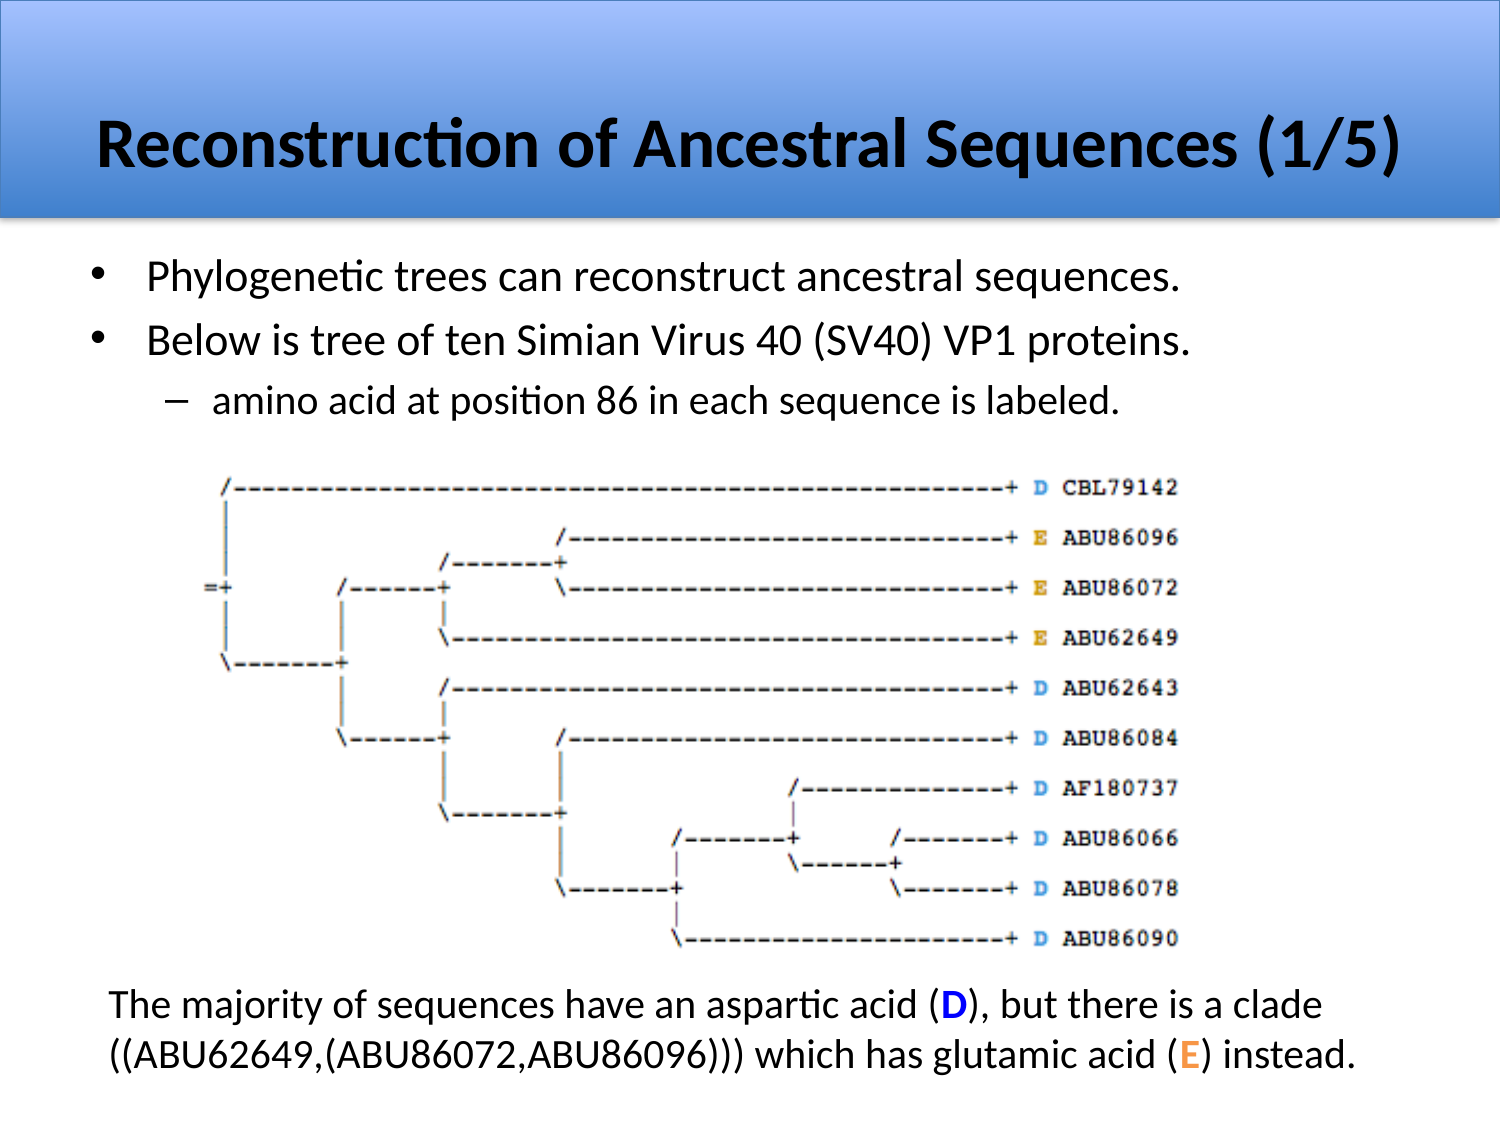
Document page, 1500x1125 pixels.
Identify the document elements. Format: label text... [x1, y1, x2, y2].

list Phylogenetic trees can reconstruct ancestral sequences. Below is tree of ten Simian Virus 40 (SV40) VP1 proteins. amino acid at position 86 in each sequence is labeled. [75, 237, 1425, 521]
title Reconstruction of Ancestral Sequences (1/5) [75, 45, 1425, 233]
picture [184, 462, 1216, 961]
text_box The majority of sequences have an aspartic acid (D), but there is a clade ((ABU62649,(ABU86072,ABU86096))) which has glutamic acid (E) instead. [93, 969, 1386, 1085]
